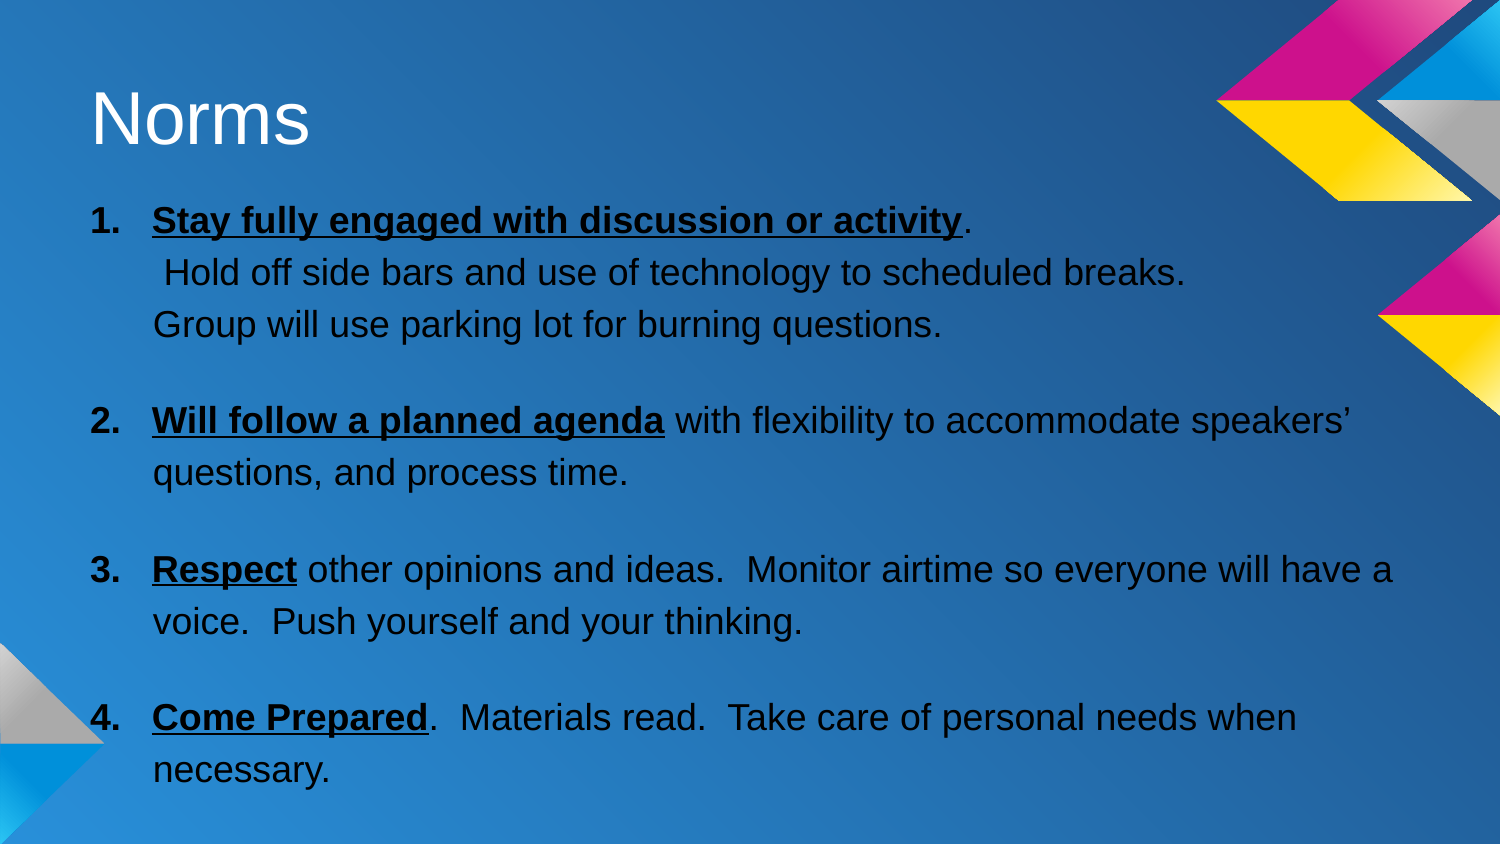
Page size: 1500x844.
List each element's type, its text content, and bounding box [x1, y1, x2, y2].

list 1. Stay fully engaged with discussion or activity. Hold off side bars and use of technology to scheduled breaks. Group will use parking lot for burning questions. 2. Will follow a planned agenda with flexibility to accommodate speakers’ questions, and process time. 3. Respect other opinions and ideas. Monitor airtime so everyone will have a voice. Push yourself and your thinking. 4. Come Prepared. Materials read. Take care of personal needs when necessary. [75, 174, 1425, 786]
title Norms [75, 33, 1204, 174]
